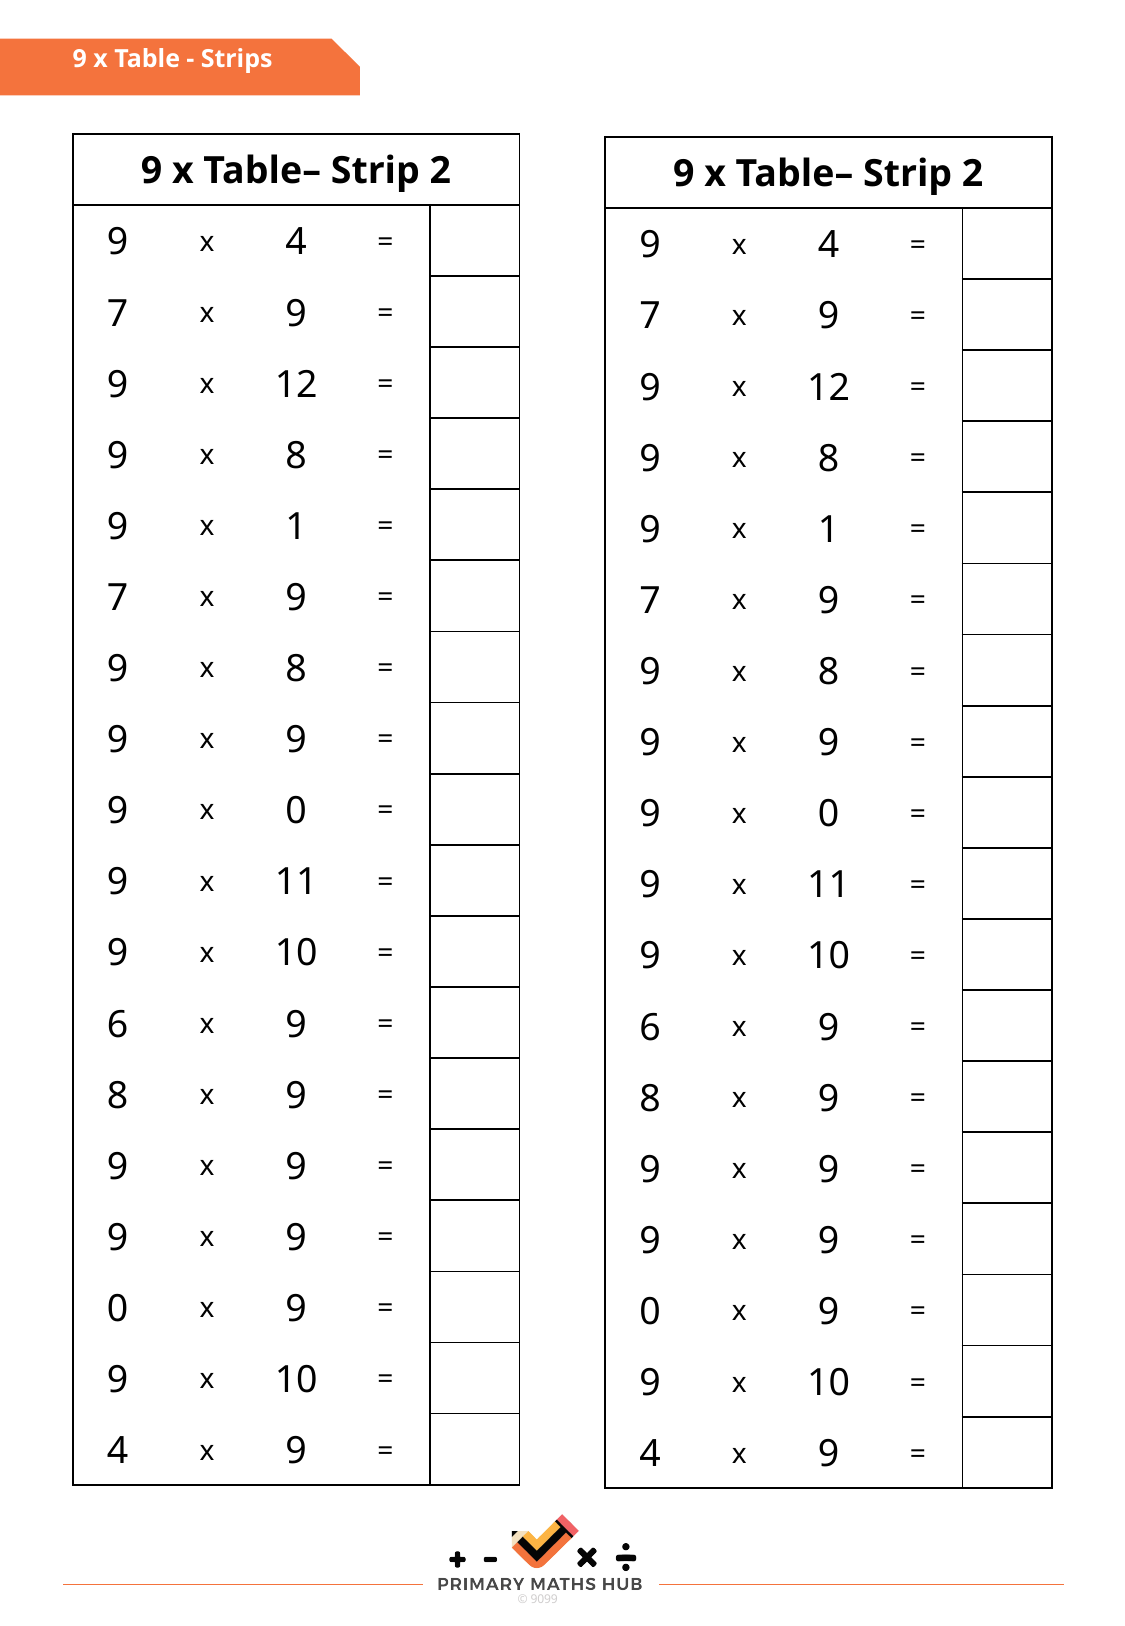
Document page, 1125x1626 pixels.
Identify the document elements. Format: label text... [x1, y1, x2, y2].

table_cell 9 [784, 990, 873, 1061]
table_cell x [695, 706, 784, 777]
table_cell = [873, 350, 962, 421]
table_cell 9 [74, 418, 162, 489]
table_cell 11 [784, 848, 873, 919]
table_cell [963, 920, 1051, 989]
table_cell = [341, 1271, 429, 1343]
table_cell = [341, 347, 429, 418]
table_cell [963, 351, 1051, 420]
table_cell x [162, 1343, 252, 1414]
table_cell 9 [606, 919, 695, 990]
table_cell 4 [784, 209, 873, 279]
table_cell 12 [784, 350, 873, 421]
table_cell [431, 632, 519, 702]
table_cell = [873, 563, 962, 635]
table_header 9 x Table– Strip 2 [74, 135, 519, 204]
table_cell 11 [252, 845, 341, 916]
table_cell = [873, 990, 962, 1061]
table_cell [963, 493, 1051, 563]
table_cell 9 [784, 563, 873, 635]
table_cell = [873, 706, 962, 777]
table_cell x [162, 206, 252, 276]
table_cell [431, 917, 519, 986]
table_cell 4 [606, 1417, 695, 1487]
table_cell 10 [784, 919, 873, 990]
table_cell 8 [252, 418, 341, 489]
table_cell x [162, 1129, 252, 1200]
table_cell x [162, 1271, 252, 1343]
table_cell x [162, 1414, 252, 1484]
table_cell = [873, 1274, 962, 1346]
table_cell x [695, 1061, 784, 1132]
picture [432, 1512, 648, 1597]
table_cell 9 [252, 1200, 341, 1271]
table_cell = [873, 1417, 962, 1487]
table_cell = [873, 1346, 962, 1417]
table_cell = [873, 279, 962, 350]
table_cell = [873, 1132, 962, 1203]
table_cell 0 [606, 1274, 695, 1346]
table_cell x [695, 1417, 784, 1487]
table_cell [963, 564, 1051, 634]
table_cell [963, 635, 1051, 705]
table_cell 9 [252, 1414, 341, 1484]
table_cell [963, 991, 1051, 1060]
table_cell 9 [784, 1132, 873, 1203]
table_cell x [162, 1058, 252, 1129]
table_cell x [695, 421, 784, 492]
table_cell = [873, 635, 962, 706]
table_cell = [873, 1203, 962, 1274]
table_cell 6 [606, 990, 695, 1061]
table_cell [431, 206, 519, 275]
table_header 9 x Table– Strip 2 [606, 138, 1051, 207]
table_cell [431, 775, 519, 844]
table_cell 0 [784, 777, 873, 848]
table_cell x [162, 987, 252, 1058]
table_cell = [873, 209, 962, 279]
table_cell 1 [784, 492, 873, 563]
table_cell 9 [74, 631, 162, 703]
table_cell 8 [74, 1058, 162, 1129]
table_cell x [695, 635, 784, 706]
table_cell [963, 422, 1051, 491]
table_cell 8 [784, 421, 873, 492]
table_cell 9 [606, 706, 695, 777]
table_cell x [695, 990, 784, 1061]
table_cell = [873, 492, 962, 563]
table_cell 9 [606, 492, 695, 563]
table_cell 9 [606, 1132, 695, 1203]
table_cell = [341, 845, 429, 916]
table_cell x [695, 777, 784, 848]
table_cell x [162, 774, 252, 845]
table_cell x [162, 560, 252, 631]
table_cell x [162, 631, 252, 703]
table_cell 9 [252, 276, 341, 347]
table_cell 9 [606, 848, 695, 919]
table_cell [431, 988, 519, 1057]
table_cell 9 [252, 1271, 341, 1343]
table_cell x [162, 1200, 252, 1271]
table_cell 9 [606, 350, 695, 421]
table_cell = [873, 777, 962, 848]
table_cell [963, 1346, 1051, 1416]
table_cell = [341, 418, 429, 489]
table_cell 0 [74, 1271, 162, 1343]
table_cell 4 [252, 206, 341, 276]
table_cell = [341, 1414, 429, 1484]
table_cell 9 [74, 489, 162, 560]
table_cell 9 [606, 777, 695, 848]
table_cell x [695, 1203, 784, 1274]
table_cell 9 [252, 1129, 341, 1200]
table_cell [431, 419, 519, 488]
table_cell = [873, 919, 962, 990]
table_cell [431, 1201, 519, 1271]
table_cell [431, 348, 519, 417]
table_cell = [341, 774, 429, 845]
table_cell = [341, 916, 429, 987]
table_cell = [341, 987, 429, 1058]
table_cell = [873, 1061, 962, 1132]
table_cell = [341, 206, 429, 276]
table_cell = [873, 421, 962, 492]
table_cell x [162, 489, 252, 560]
table_cell 9 [606, 421, 695, 492]
table_cell [963, 209, 1051, 278]
table_cell 9 [606, 1203, 695, 1274]
table_cell [963, 1275, 1051, 1345]
table_cell [431, 561, 519, 631]
table_cell [963, 280, 1051, 349]
table_cell = [341, 703, 429, 774]
table_cell x [162, 276, 252, 347]
table_cell [963, 707, 1051, 776]
table_cell 9 [74, 347, 162, 418]
text_box © 9099 [429, 1584, 646, 1614]
table_cell 8 [252, 631, 341, 703]
table_cell 9 [74, 703, 162, 774]
table_cell = [873, 848, 962, 919]
table_cell 9 [784, 1274, 873, 1346]
table_cell x [162, 916, 252, 987]
table_cell 9 [252, 703, 341, 774]
table_cell x [695, 563, 784, 635]
table_cell 9 [74, 1129, 162, 1200]
table_cell [431, 1272, 519, 1342]
table_cell [431, 703, 519, 773]
table_cell 12 [252, 347, 341, 418]
table_cell 9 [252, 560, 341, 631]
table_cell 9 [74, 916, 162, 987]
table_cell 7 [606, 563, 695, 635]
table_cell x [695, 919, 784, 990]
table_cell 9 [74, 845, 162, 916]
table_cell x [695, 848, 784, 919]
table_cell [963, 849, 1051, 918]
table_cell = [341, 276, 429, 347]
table_cell 9 [784, 1203, 873, 1274]
table_cell 4 [74, 1414, 162, 1484]
table_cell 9 [252, 987, 341, 1058]
table_cell [963, 1133, 1051, 1202]
table_cell 9 [74, 774, 162, 845]
table_cell [431, 1130, 519, 1199]
table_cell 10 [784, 1346, 873, 1417]
table_cell x [695, 209, 784, 279]
table_cell 9 [606, 635, 695, 706]
table_cell [431, 846, 519, 915]
table_cell 7 [606, 279, 695, 350]
table_cell 8 [784, 635, 873, 706]
table_cell x [162, 418, 252, 489]
table_cell 9 [784, 706, 873, 777]
table_cell [963, 778, 1051, 847]
table_cell x [162, 347, 252, 418]
table_cell = [341, 1200, 429, 1271]
table_cell x [695, 350, 784, 421]
table_cell x [695, 492, 784, 563]
table_cell 9 [784, 279, 873, 350]
table_cell x [162, 845, 252, 916]
table_cell [431, 1343, 519, 1413]
table_cell 9 [74, 1343, 162, 1414]
table_cell [431, 1414, 519, 1484]
table_cell [963, 1204, 1051, 1274]
table_cell 9 [784, 1061, 873, 1132]
table_cell [431, 277, 519, 346]
table_cell 10 [252, 1343, 341, 1414]
table_cell 1 [252, 489, 341, 560]
table_cell 9 [74, 1200, 162, 1271]
table_cell x [695, 1274, 784, 1346]
table_cell 8 [606, 1061, 695, 1132]
table_cell = [341, 1058, 429, 1129]
table_cell x [695, 1346, 784, 1417]
table_cell 9 [74, 206, 162, 276]
table_cell 7 [74, 560, 162, 631]
table_cell 10 [252, 916, 341, 987]
table_cell 9 [606, 209, 695, 279]
table_cell x [695, 1132, 784, 1203]
table_cell [431, 1059, 519, 1128]
table_cell = [341, 560, 429, 631]
table_cell 7 [74, 276, 162, 347]
table_cell [431, 490, 519, 559]
table_cell = [341, 1129, 429, 1200]
table_cell 9 [252, 1058, 341, 1129]
table_cell 0 [252, 774, 341, 845]
table_cell = [341, 1343, 429, 1414]
table_cell 9 [784, 1417, 873, 1487]
table_cell = [341, 631, 429, 703]
table_cell 9 [606, 1346, 695, 1417]
table_cell = [341, 489, 429, 560]
table_cell [963, 1418, 1051, 1487]
table_cell [963, 1062, 1051, 1131]
table_cell 6 [74, 987, 162, 1058]
table_cell x [695, 279, 784, 350]
text_box 9 x Table - Strips [0, 37, 361, 97]
table_cell x [162, 703, 252, 774]
